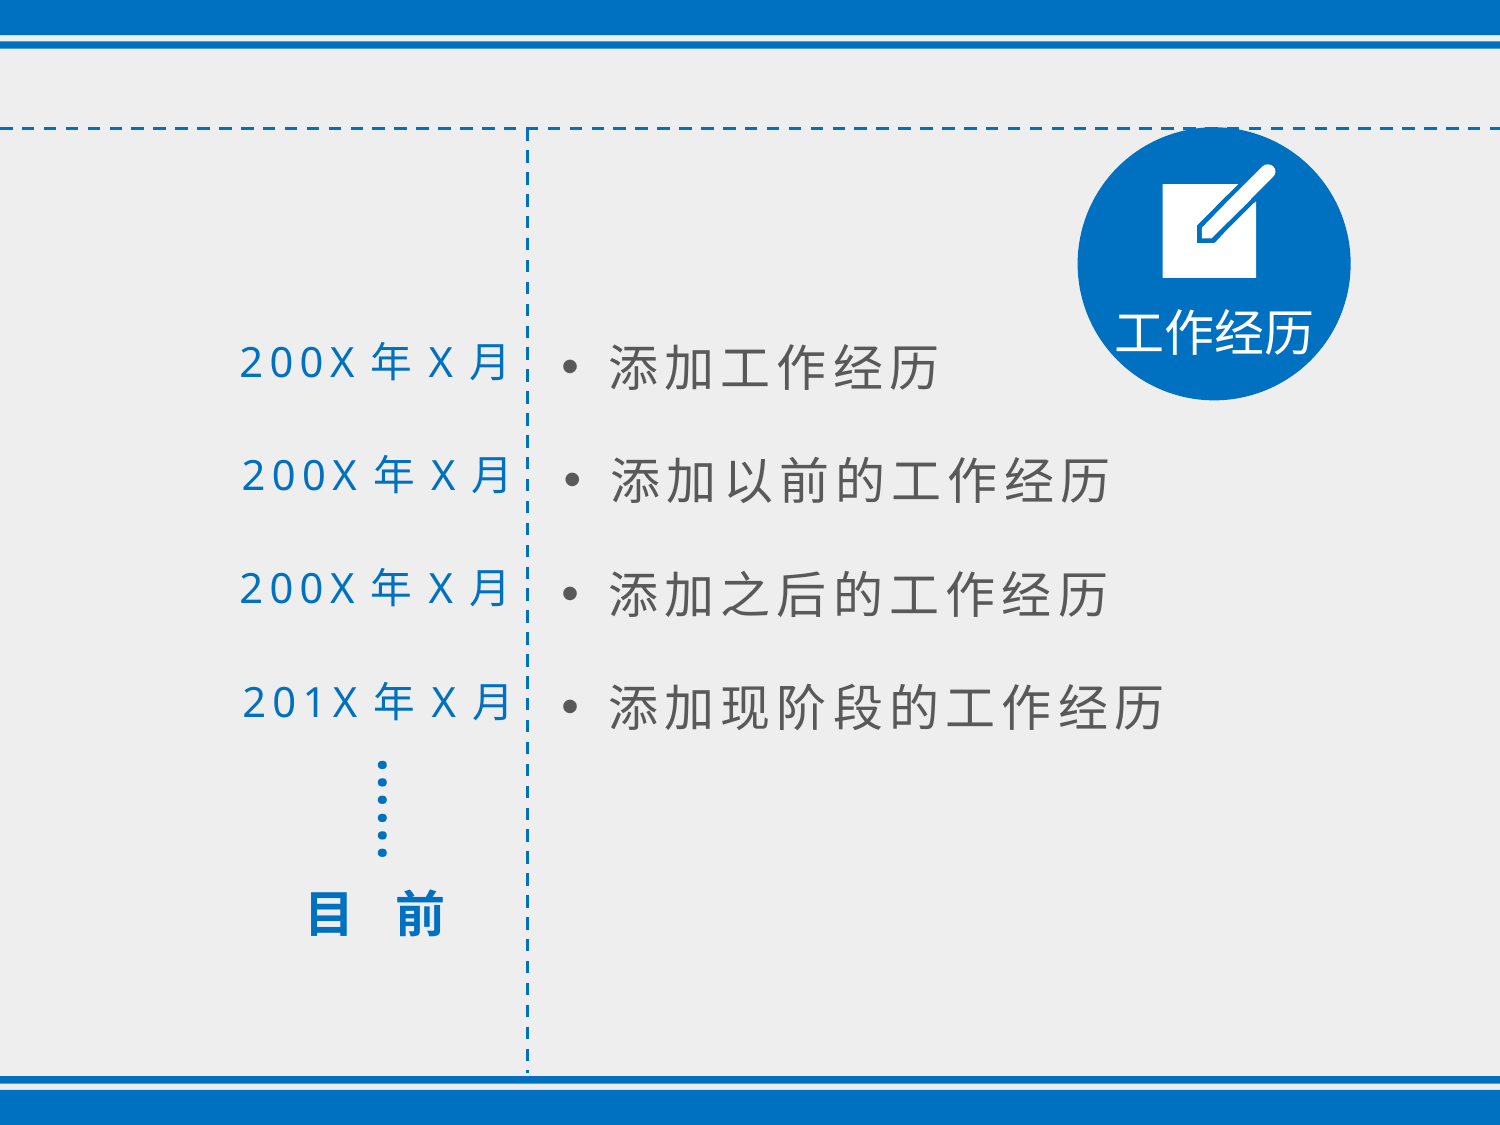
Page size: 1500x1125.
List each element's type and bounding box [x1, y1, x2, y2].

text_box [225, 430, 1135, 519]
text_box [222, 543, 1331, 632]
text_box [222, 316, 1473, 399]
text_box [282, 818, 1155, 953]
text_box [226, 657, 1296, 818]
text_box [1078, 128, 1350, 316]
